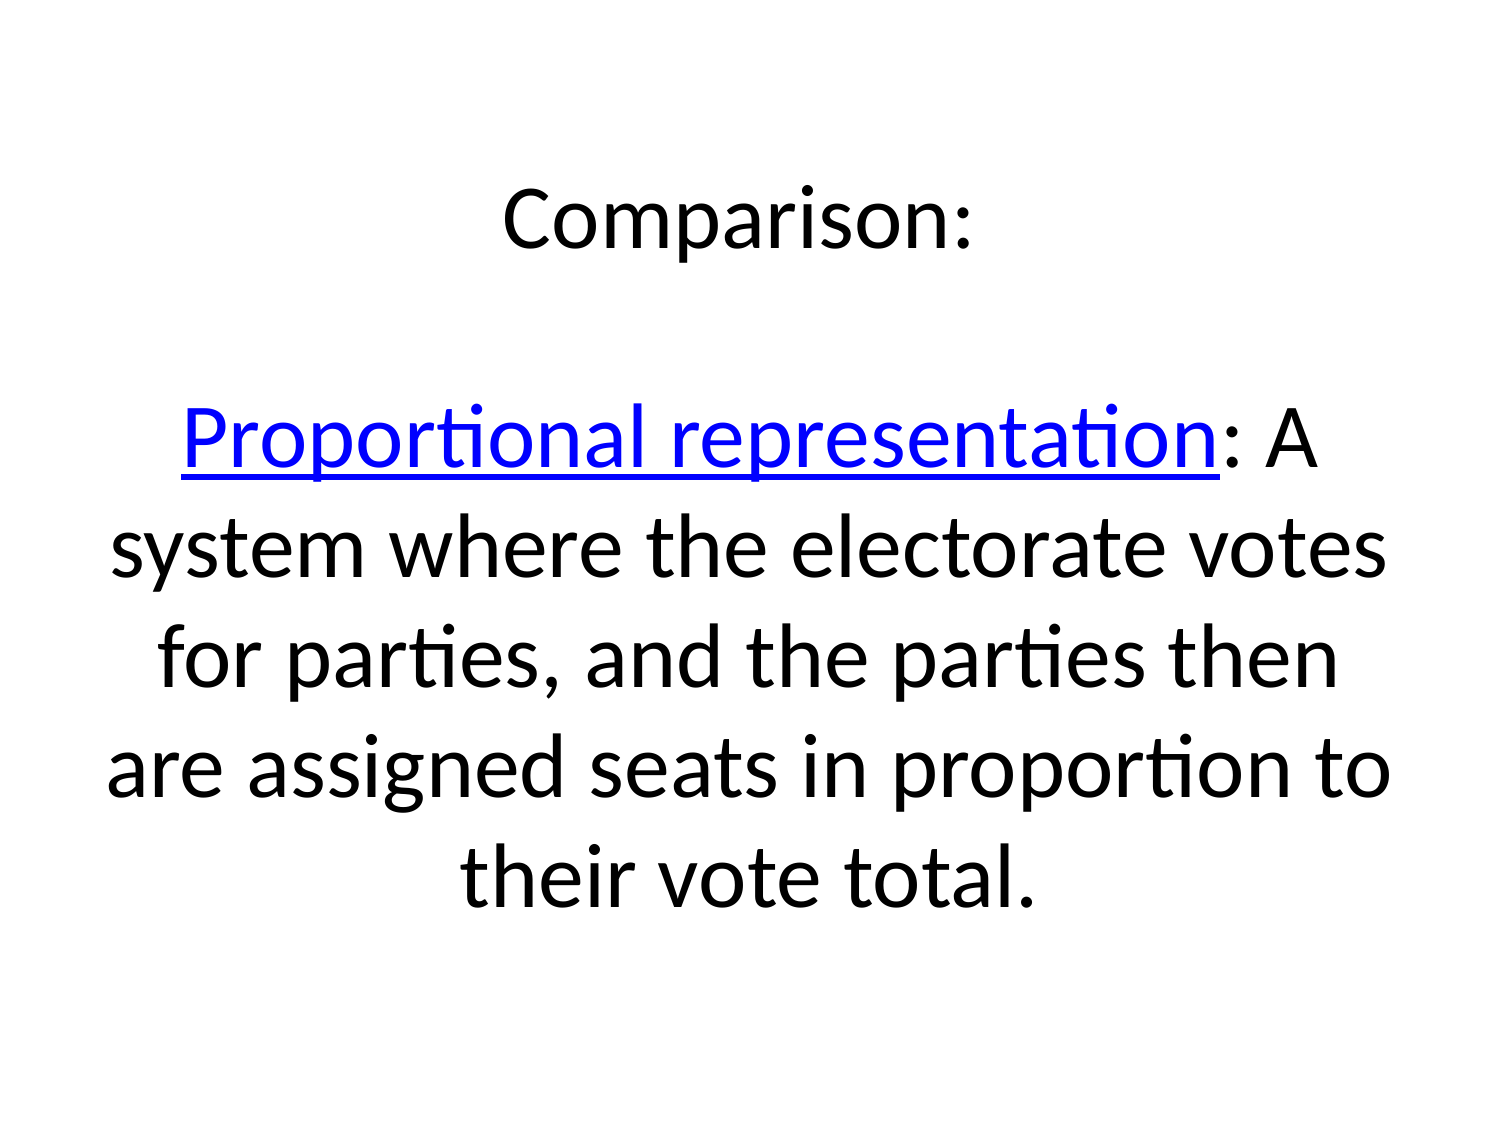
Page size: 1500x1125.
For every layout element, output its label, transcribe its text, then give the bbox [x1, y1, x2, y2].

title Comparison: Proportional representation: A system where the electorate votes for parties, and the parties then are assigned seats in proportion to their vote total. [74, 44, 1426, 1038]
